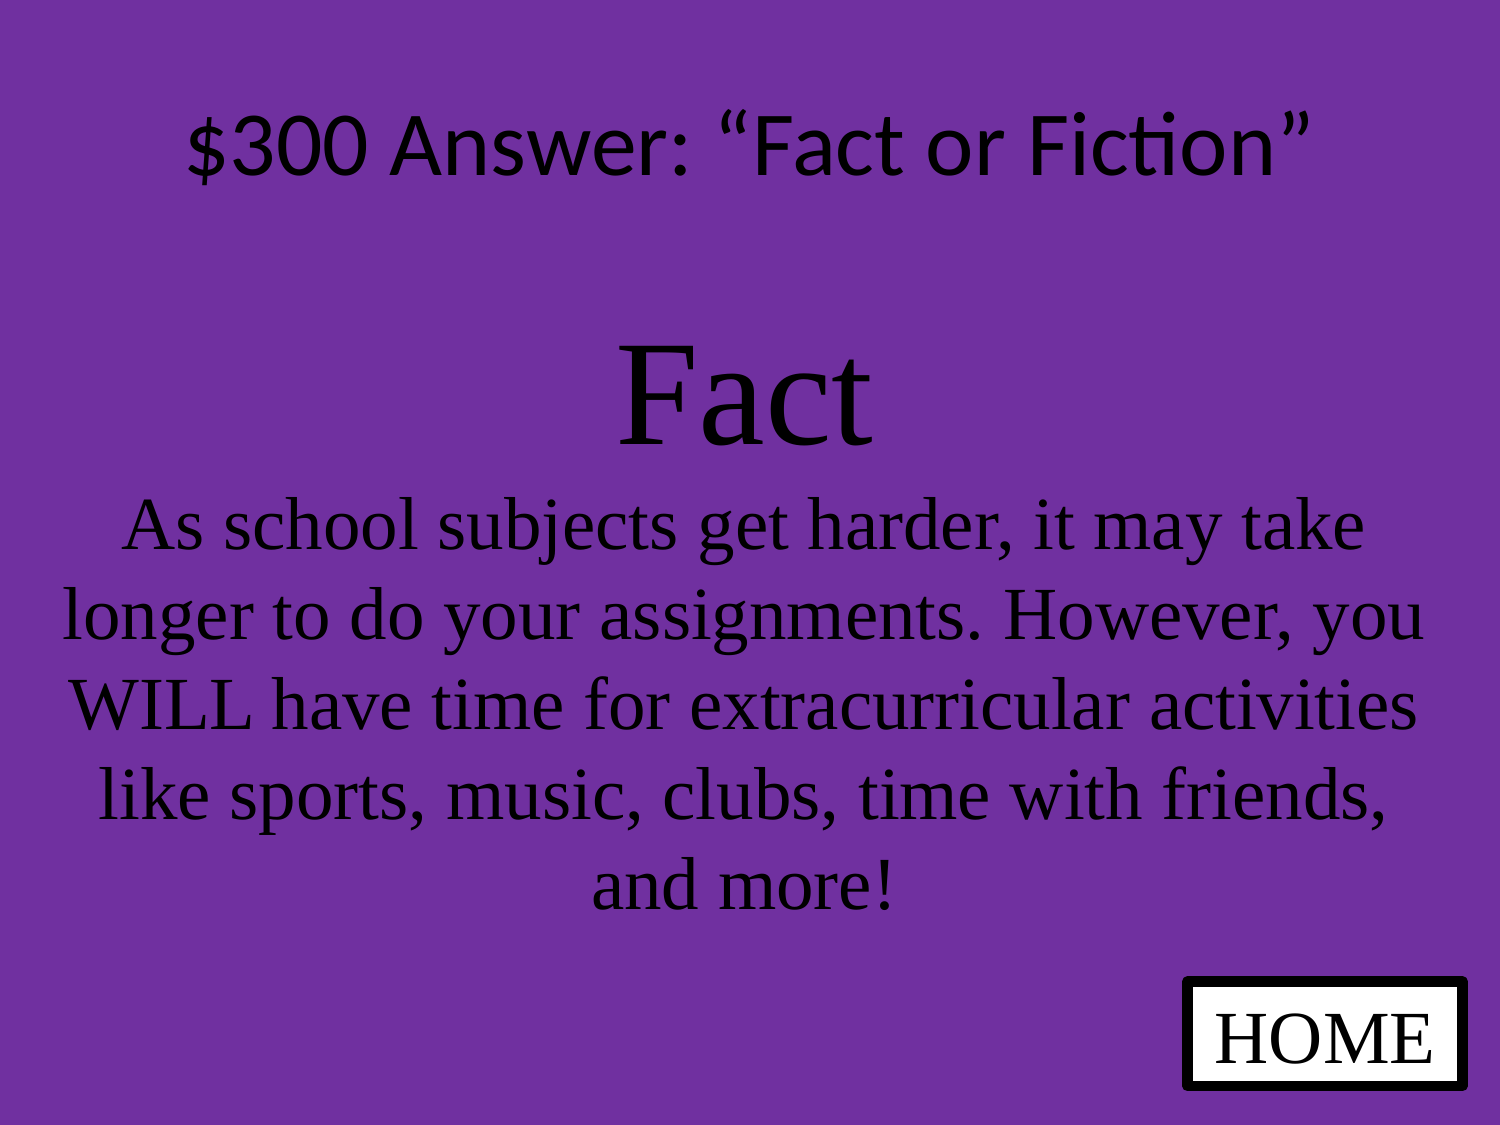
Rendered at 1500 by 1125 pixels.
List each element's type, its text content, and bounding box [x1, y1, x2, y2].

text_box HOME [1187, 981, 1463, 1087]
text_box Fact As school subjects get harder, it may take longer to do your assignments. However, you WILL have time for extracurricular activities like sports, music, clubs, time with friends, and more! [24, 287, 1464, 933]
title $300 Answer: “Fact or Fiction” [75, 45, 1425, 233]
